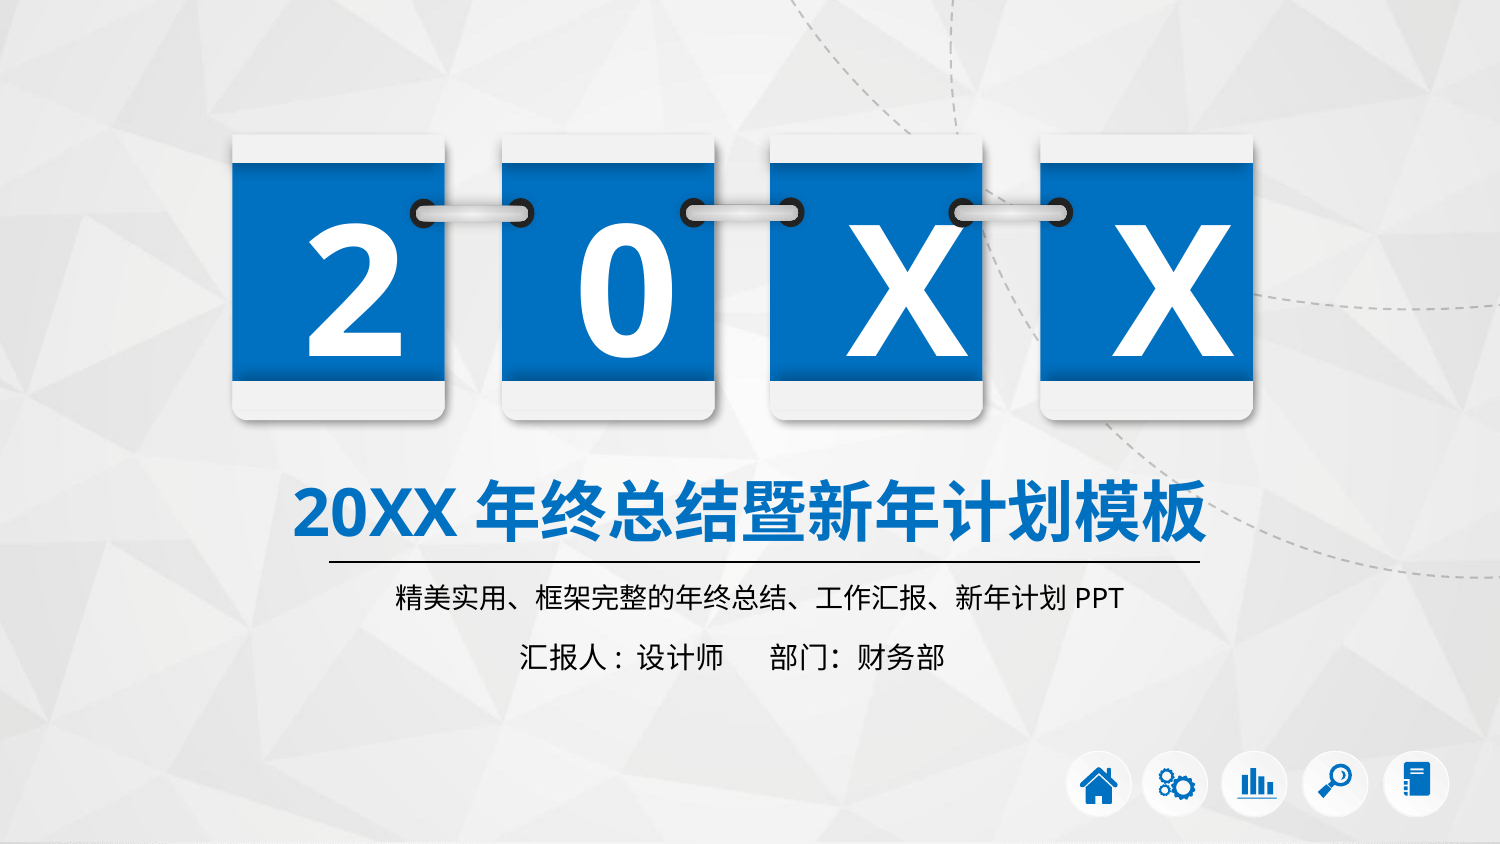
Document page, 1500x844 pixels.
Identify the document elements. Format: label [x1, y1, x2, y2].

picture [0, 0, 1500, 844]
text_box [1141, 750, 1209, 818]
text_box [232, 134, 445, 421]
text_box [502, 134, 715, 421]
text_box [679, 197, 805, 228]
text_box [770, 134, 983, 421]
text_box [1221, 750, 1288, 818]
text_box [409, 198, 535, 229]
text_box [1302, 750, 1369, 818]
text_box [1040, 134, 1253, 421]
text_box [1383, 750, 1450, 818]
text_box [1065, 750, 1132, 818]
text_box [948, 197, 1074, 228]
